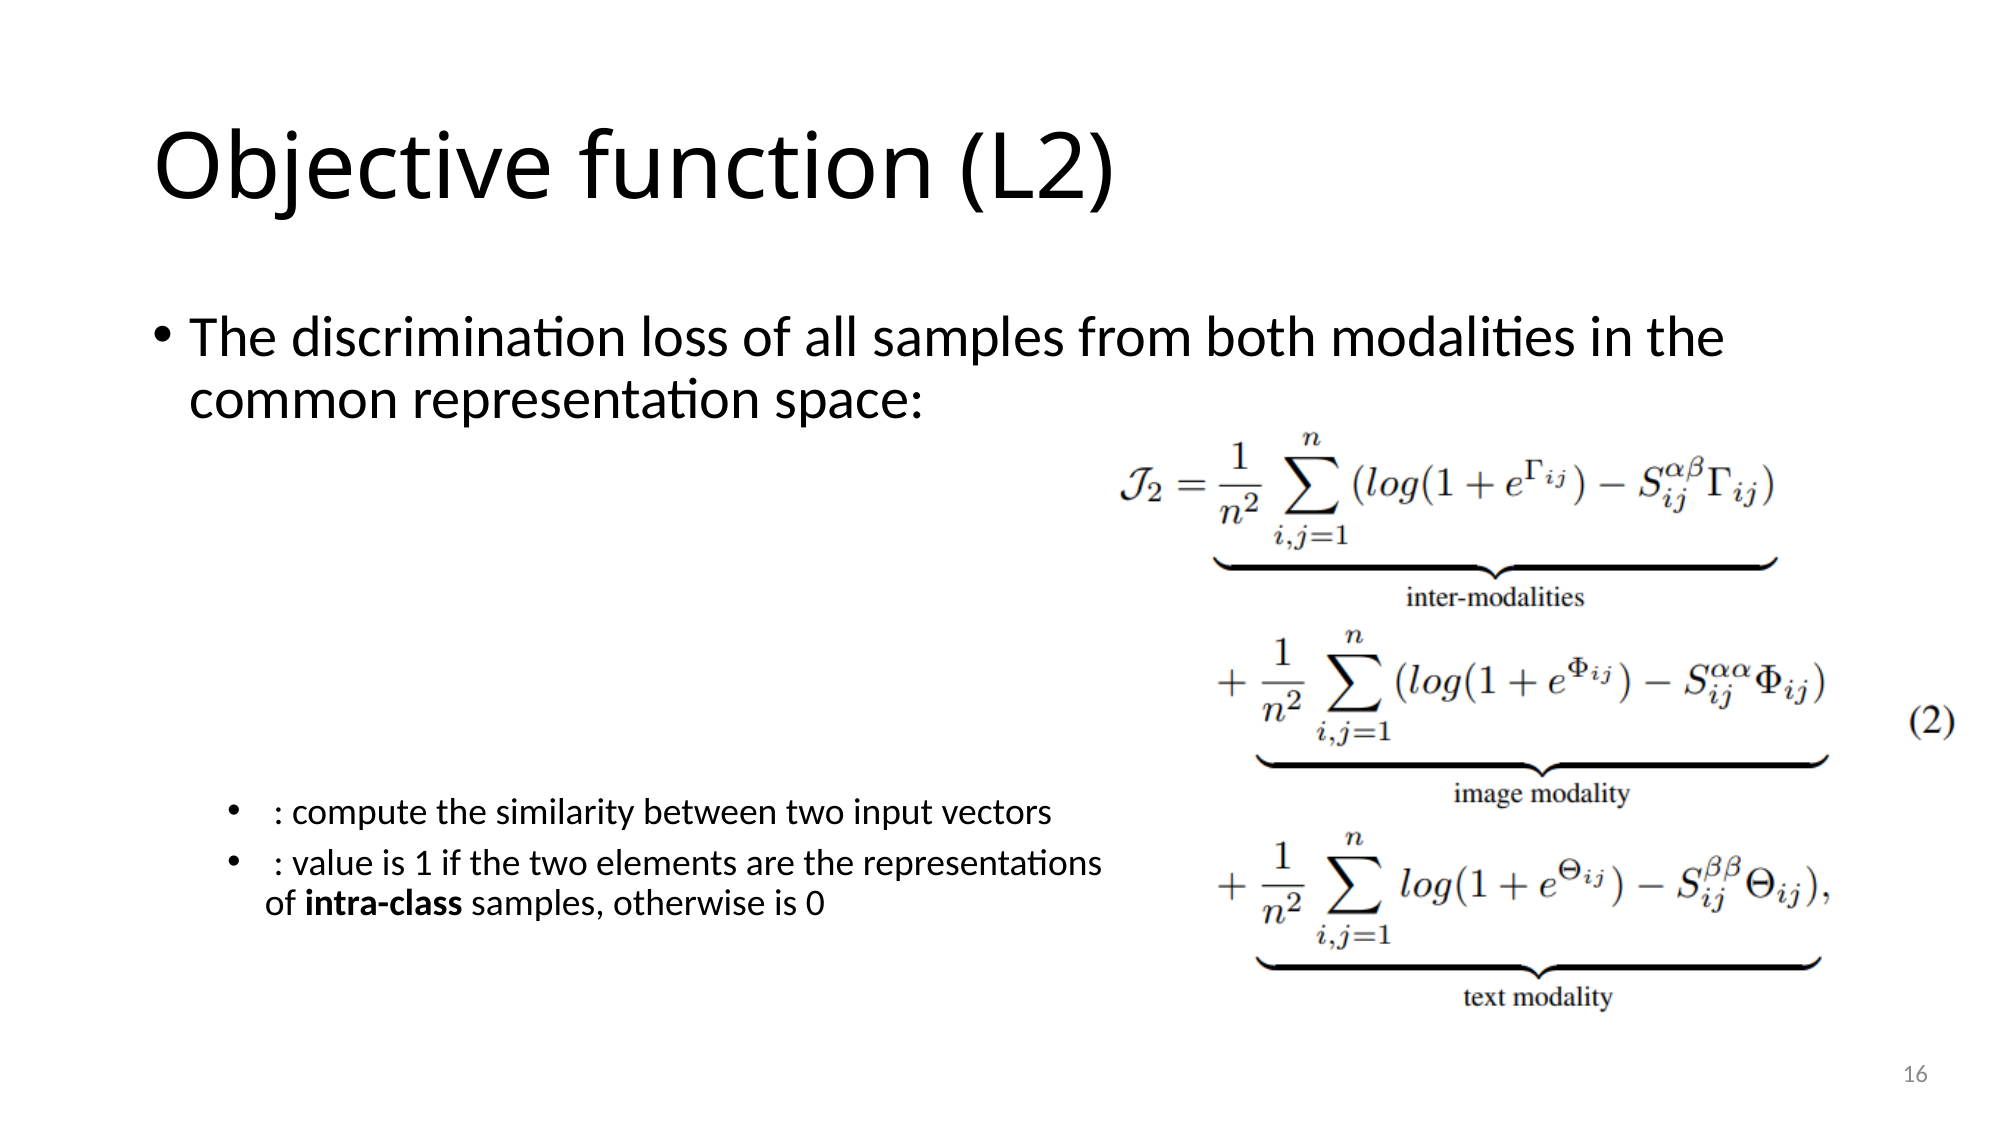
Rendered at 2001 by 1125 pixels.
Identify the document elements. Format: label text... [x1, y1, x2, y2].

picture [1105, 413, 2000, 1031]
title Objective function (L2) [137, 59, 1863, 278]
slide_number 16 [1493, 1042, 1944, 1103]
